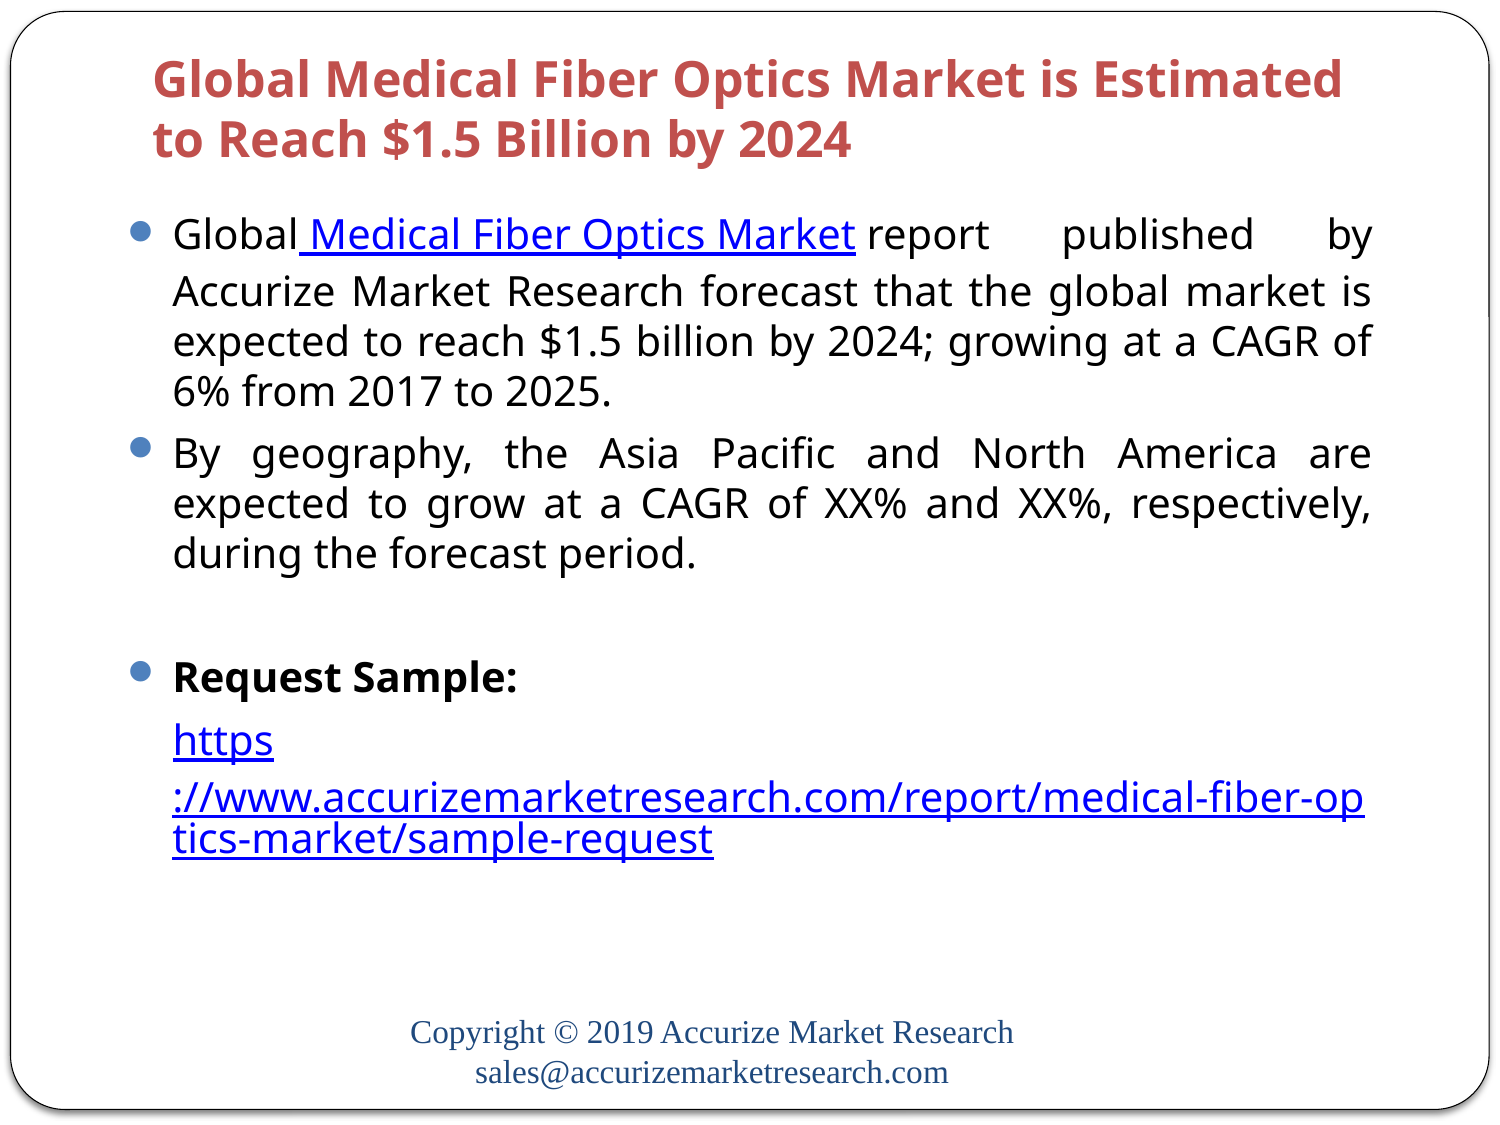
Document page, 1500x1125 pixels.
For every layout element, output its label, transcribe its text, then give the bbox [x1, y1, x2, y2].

footer Copyright © 2019 Accurize Market Research sales@accurizemarketresearch.com [387, 1012, 1038, 1088]
title Global Medical Fiber Optics Market is Estimated to Reach $1.5 Billion by 2024 [137, 37, 1413, 183]
list Global Medical Fiber Optics Market report published by Accurize Market Research forecast that the global market is expected to reach $1.5 billion by 2024; growing at a CAGR of 6% from 2017 to 2025. By geography, the Asia Pacific and North America are expected to grow at a CAGR of XX% and XX%, respectively, during the forecast period. Request Sample: https://www.accurizemarketresearch.com/report/medical-fiber-optics-market/sample-request [112, 200, 1388, 950]
